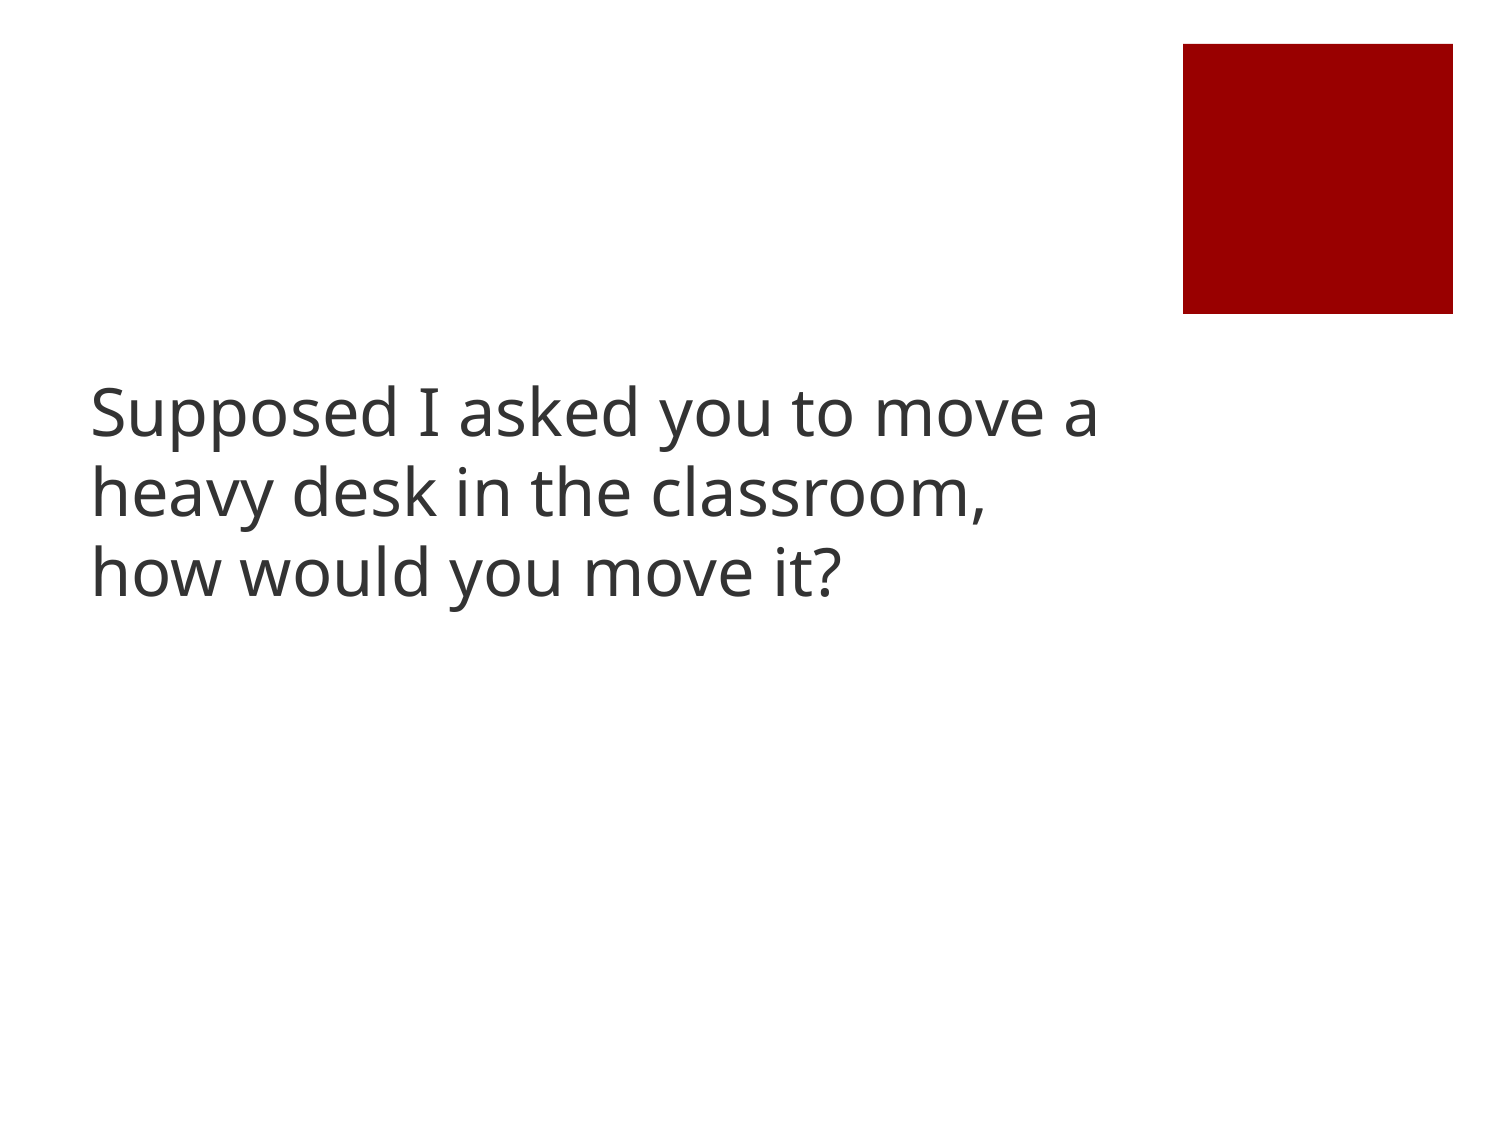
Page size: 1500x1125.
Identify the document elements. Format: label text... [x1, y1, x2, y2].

list Supposed I asked you to move a heavy desk in the classroom, how would you move it? [75, 362, 1143, 1005]
